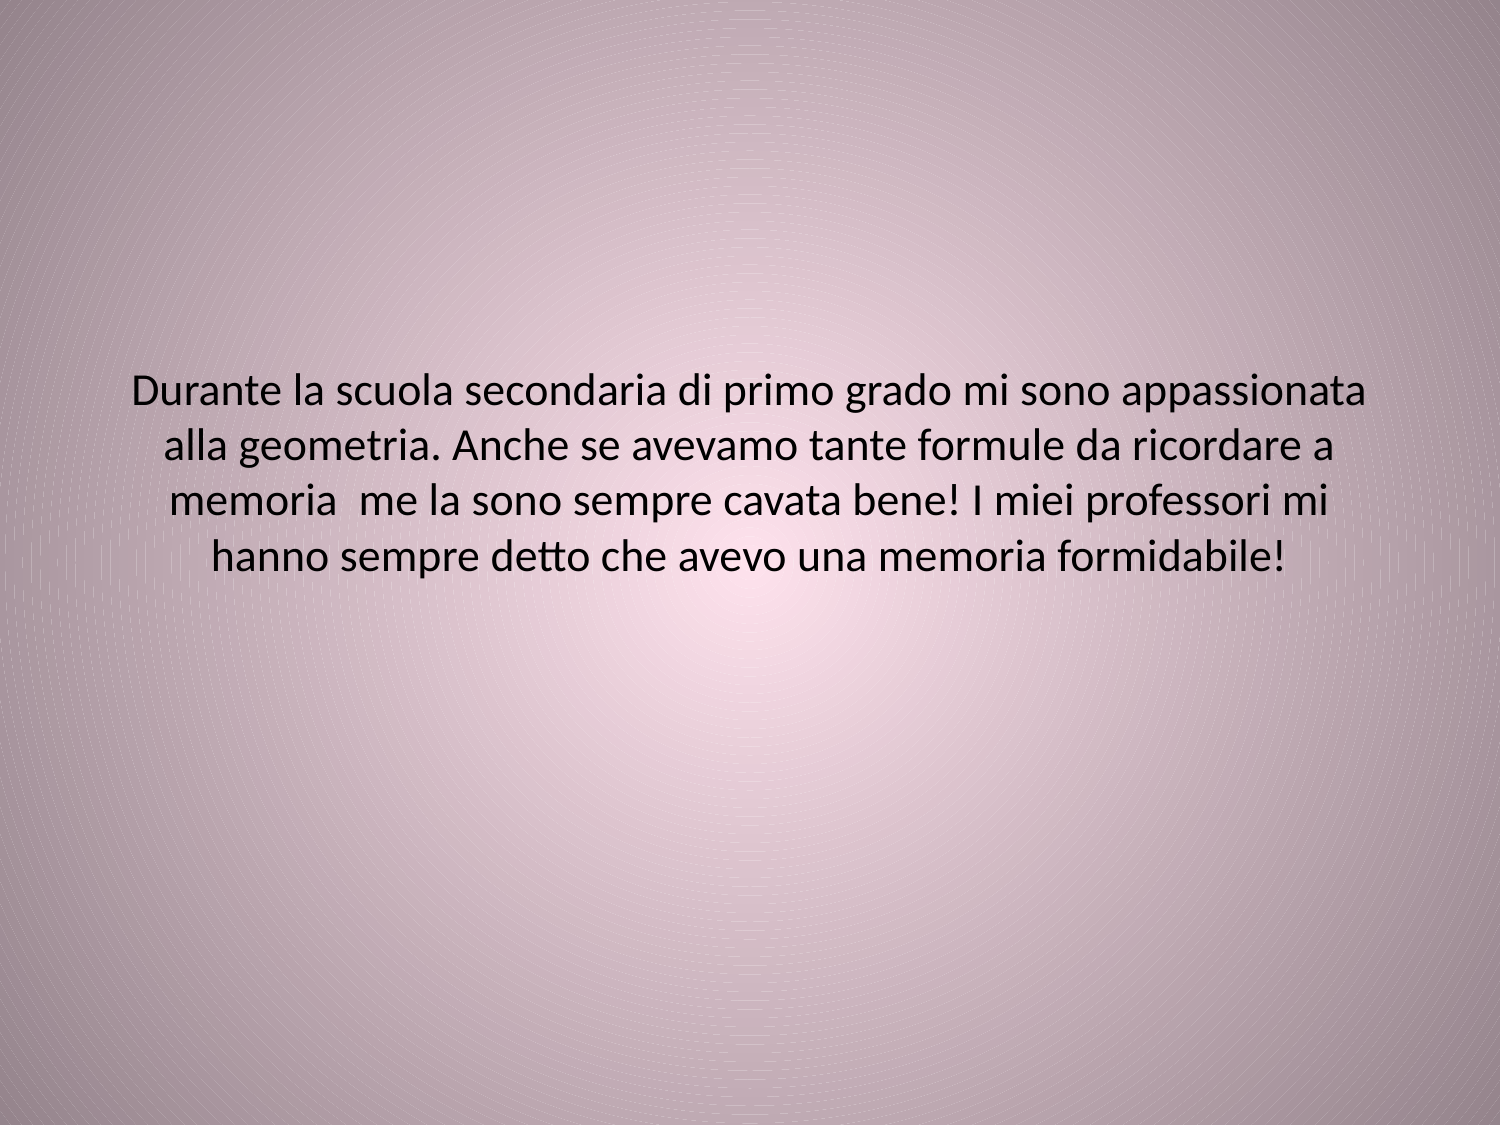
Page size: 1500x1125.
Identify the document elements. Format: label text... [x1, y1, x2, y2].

title Durante la scuola secondaria di primo grado mi sono appassionata alla geometria. Anche se avevamo tante formule da ricordare a memoria me la sono sempre cavata bene! I miei professori mi hanno sempre detto che avevo una memoria formidabile! [112, 349, 1388, 591]
